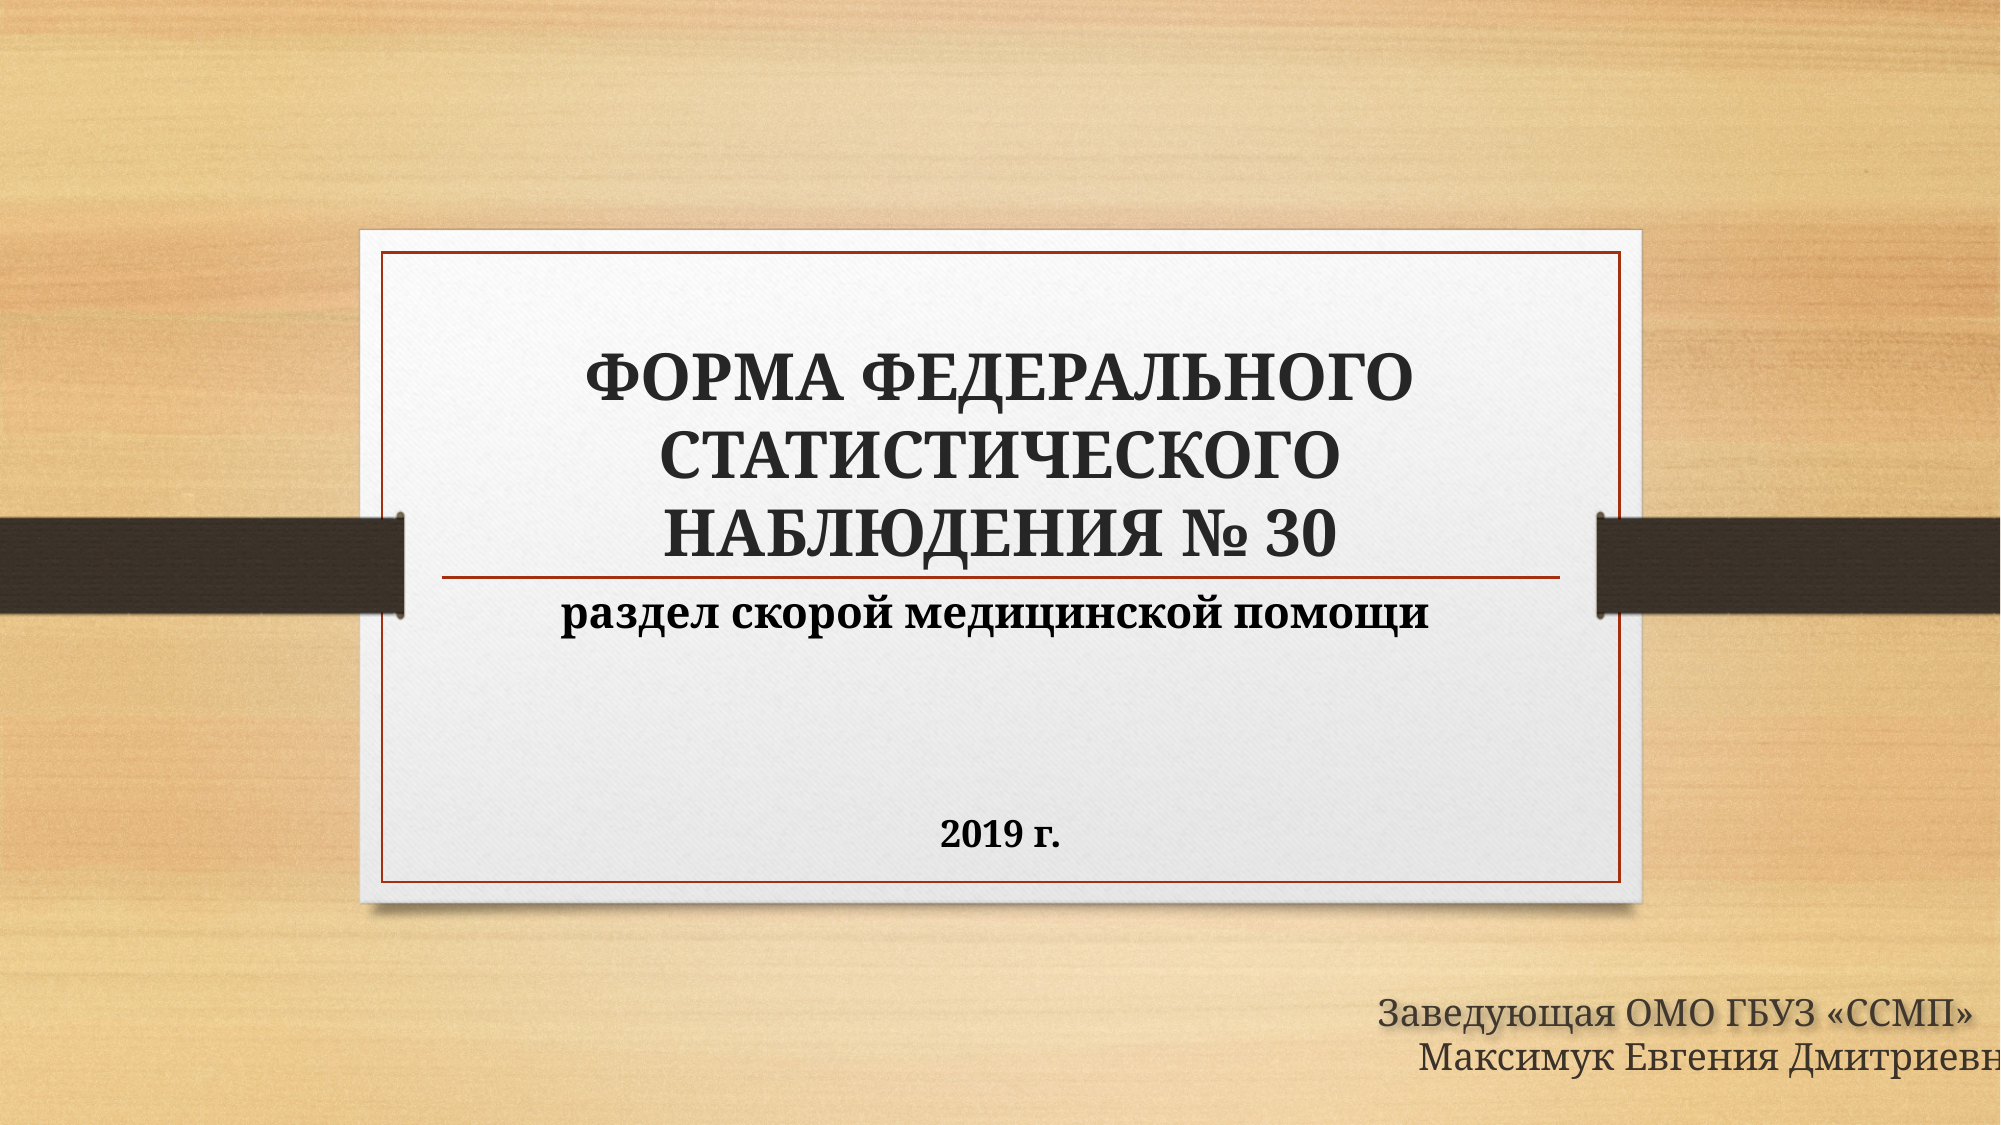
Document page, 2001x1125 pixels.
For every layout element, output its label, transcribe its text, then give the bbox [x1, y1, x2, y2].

picture [0, 0, 2001, 1125]
text_box 2019 г. [925, 802, 1077, 863]
subtitle раздел скорой медицинской помощи [441, 576, 1560, 794]
title ФОРМА ФЕДЕРАЛЬНОГО СТАТИСТИЧЕСКОГО НАБЛЮДЕНИЯ № 30 [386, 328, 1615, 577]
text_box Максимук Евгения Дмитриевна [1403, 1025, 2000, 1086]
text_box Заведующая ОМО ГБУЗ «ССМП» [1362, 981, 1990, 1042]
